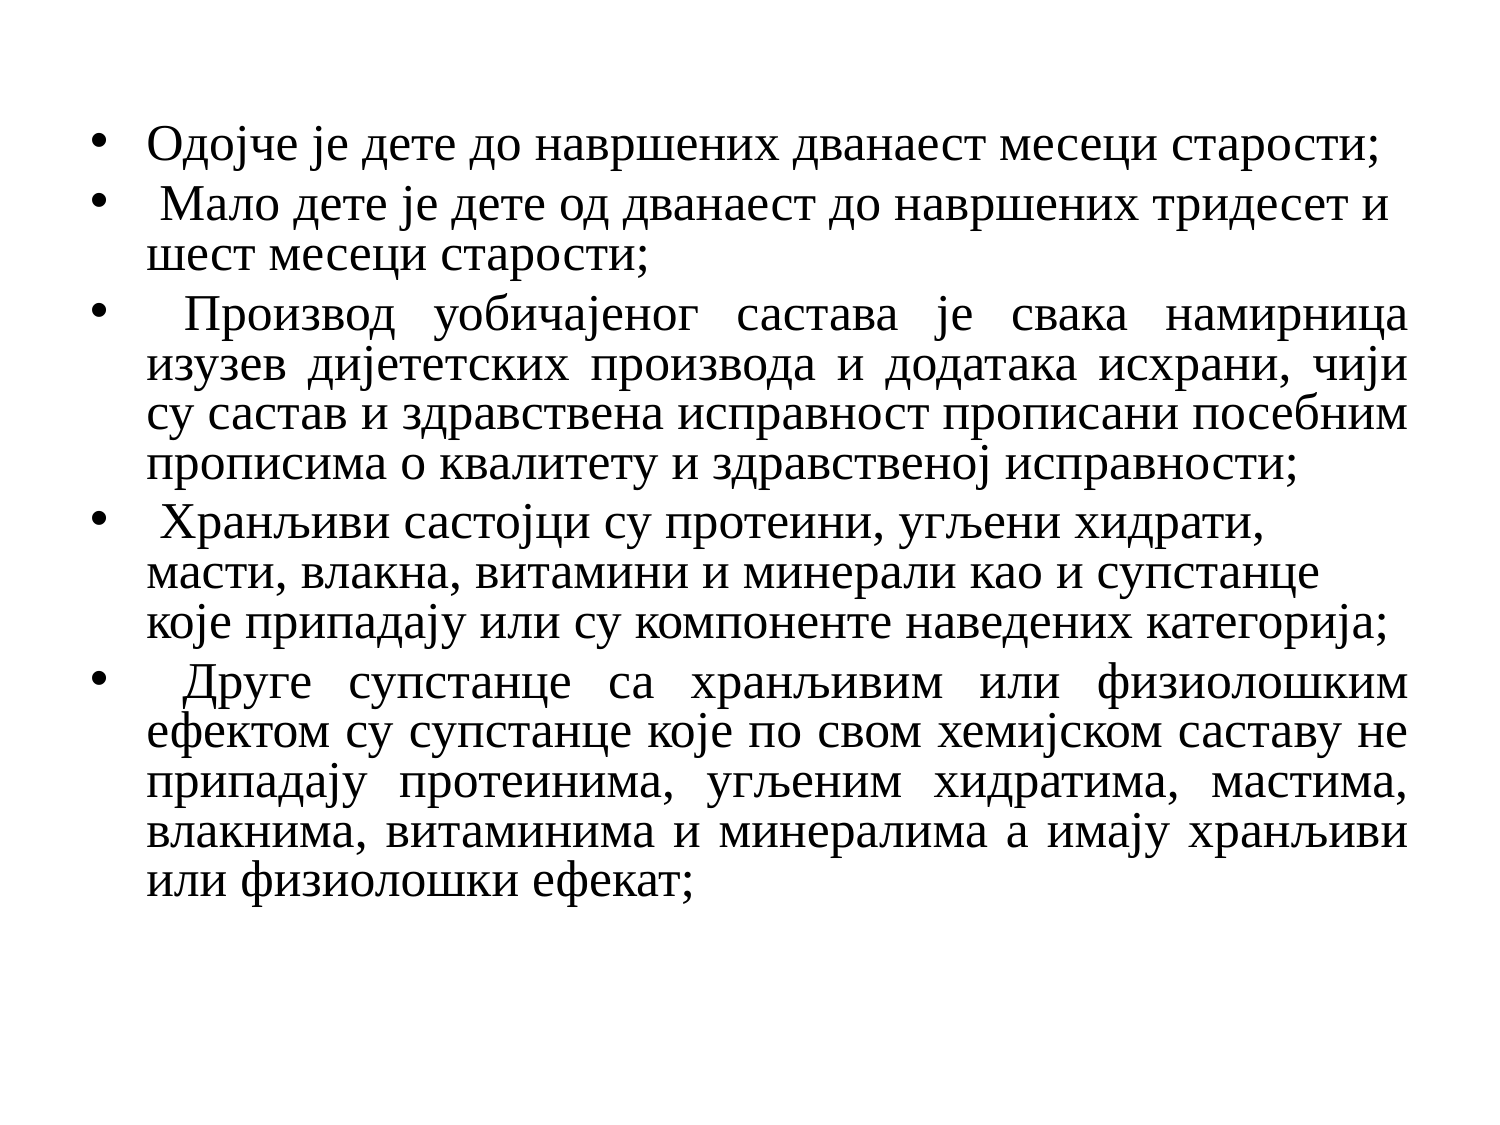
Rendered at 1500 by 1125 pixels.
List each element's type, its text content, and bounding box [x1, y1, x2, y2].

list Одојче је дете до навршених дванаест месеци старости; Мало дете је дете од дванаест до навршених тридесет и шест месеци старости; Производ уобичајеног састава је свака намирница изузев дијететских производа и додатака исхрани, чији су састав и здравствена исправност прописани посебним прописима о квалитету и здравственој исправности; Хранљиви састојци су протеини, угљени хидрати, масти, влакна, витамини и минерали као и супстанце које припадају или су компоненте наведених категорија; Друге супстанце са хранљивим или физиолошким ефектом су супстанце које по свом хемијском саставу не припадају протеинима, угљеним хидратима, мастима, влакнима, витаминима и минералима а имају хранљиви или физиолошки ефекат; [75, 113, 1425, 1083]
